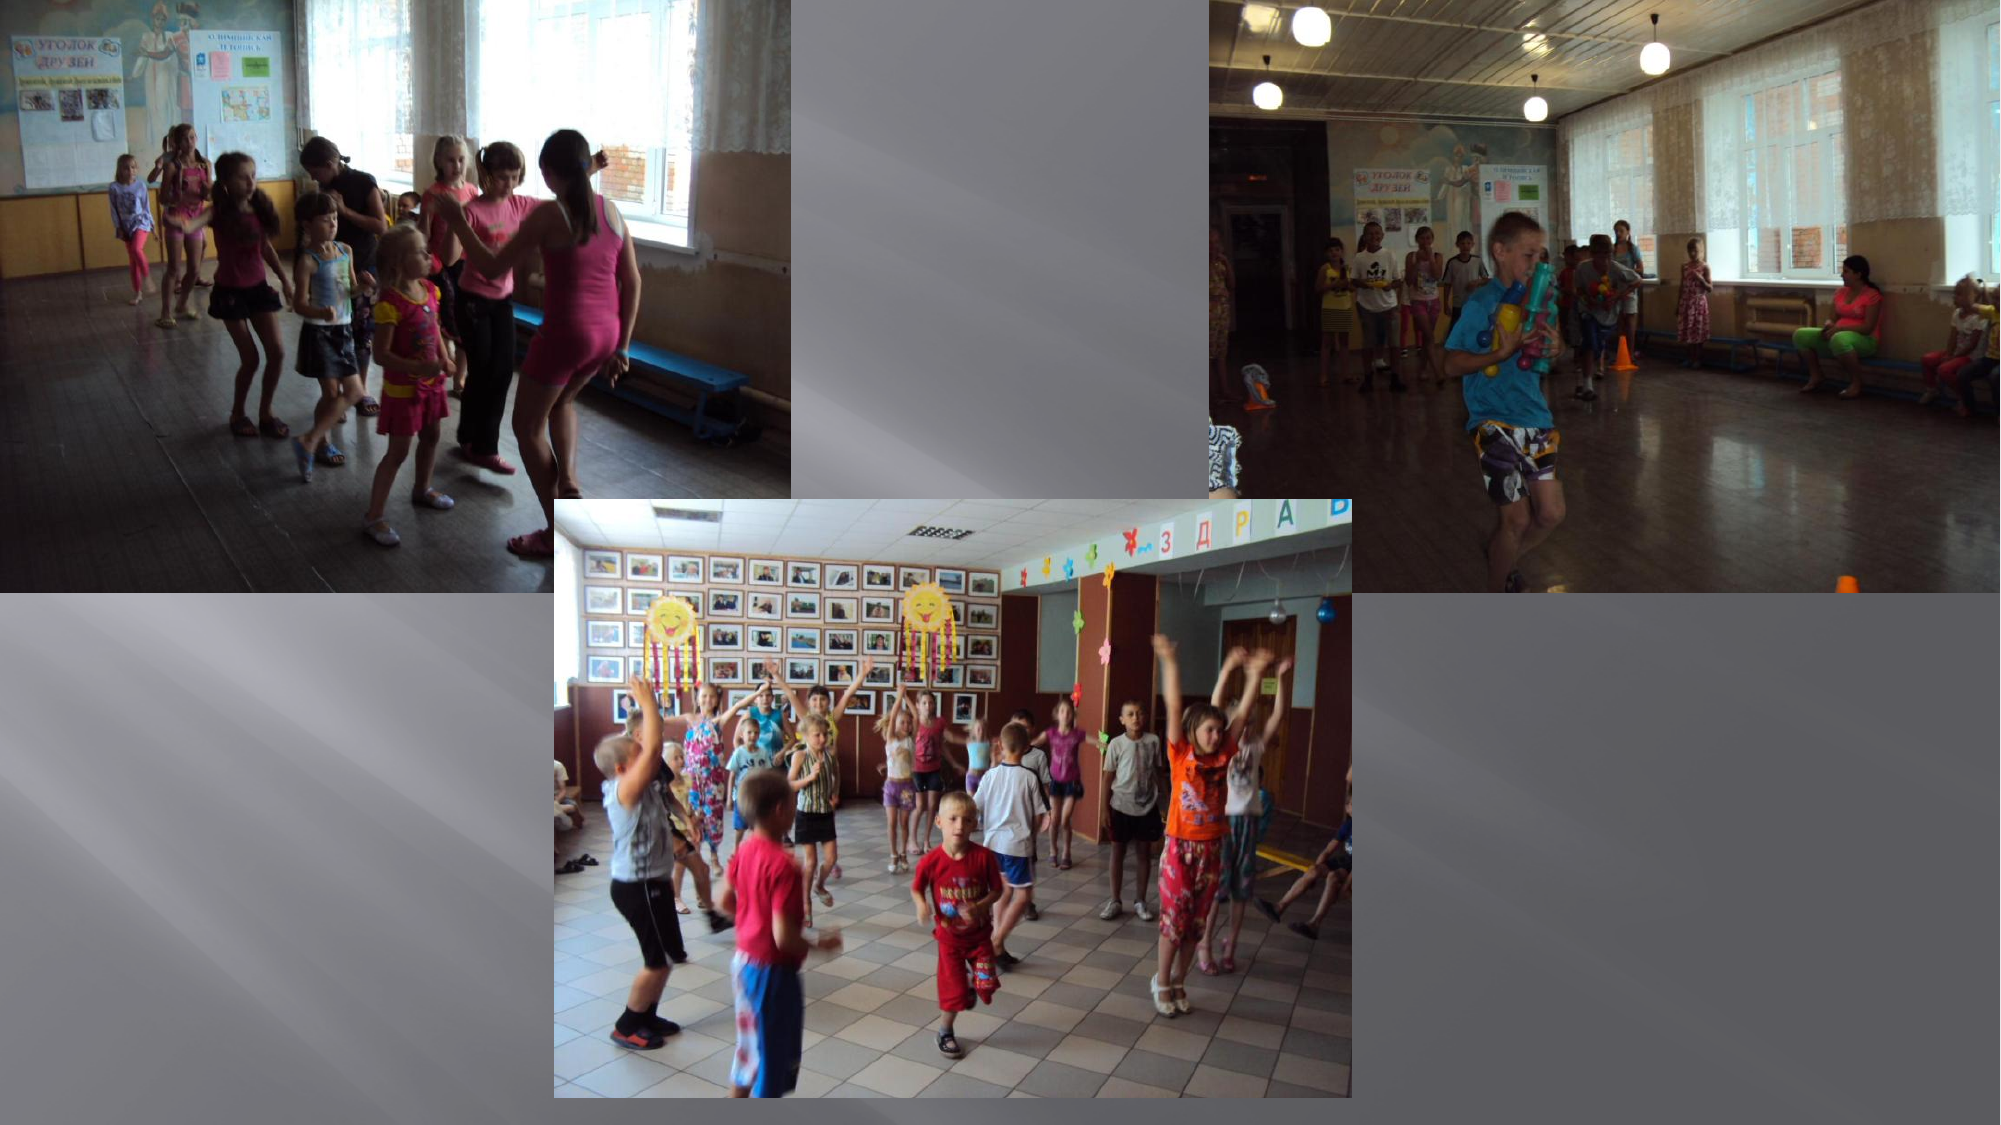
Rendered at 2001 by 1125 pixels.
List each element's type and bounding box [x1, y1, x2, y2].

list [554, 499, 1352, 1098]
picture [0, 0, 791, 594]
picture [1209, 0, 2000, 594]
